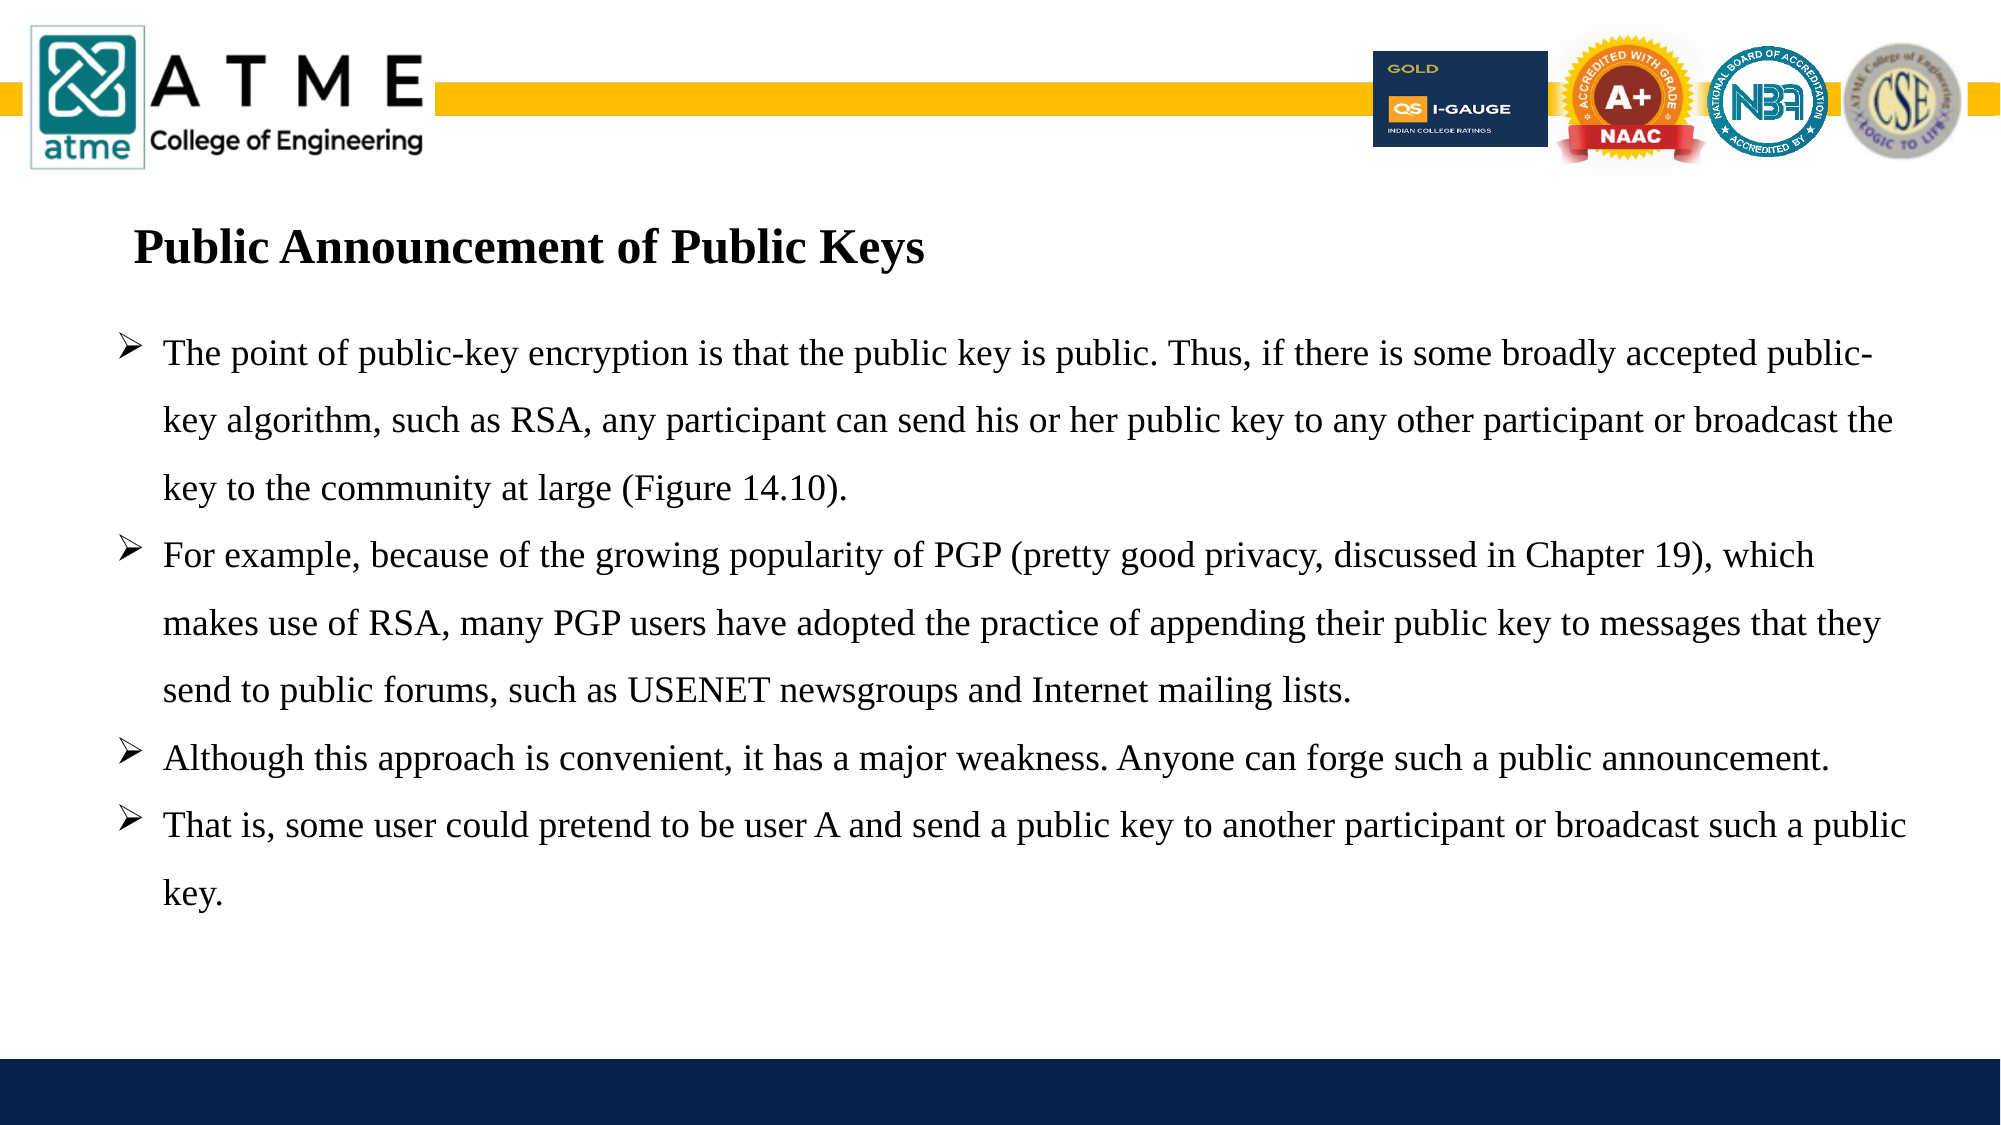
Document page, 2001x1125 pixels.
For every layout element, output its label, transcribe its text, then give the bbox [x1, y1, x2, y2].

picture [0, 1059, 2001, 1125]
picture [1840, 26, 1968, 176]
text_box The point of public-key encryption is that the public key is public. Thus, if there is some broadly accepted public-key algorithm, such as RSA, any participant can send his or her public key to any other participant or broadcast the key to the community at large (Figure 14.10). For example, because of the growing popularity of PGP (pretty good privacy, discussed in Chapter 19), which makes use of RSA, many PGP users have adopted the practice of appending their public key to messages that they send to public forums, such as USENET newsgroups and Internet mailing lists. Although this approach is convenient, it has a major weakness. Anyone can forge such a public announcement. That is, some user could pretend to be user A and send a public key to another participant or broadcast such a public key. [101, 297, 1935, 921]
picture [22, 15, 435, 178]
text_box Public Announcement of Public Keys [118, 205, 1119, 281]
picture [1373, 20, 1828, 180]
